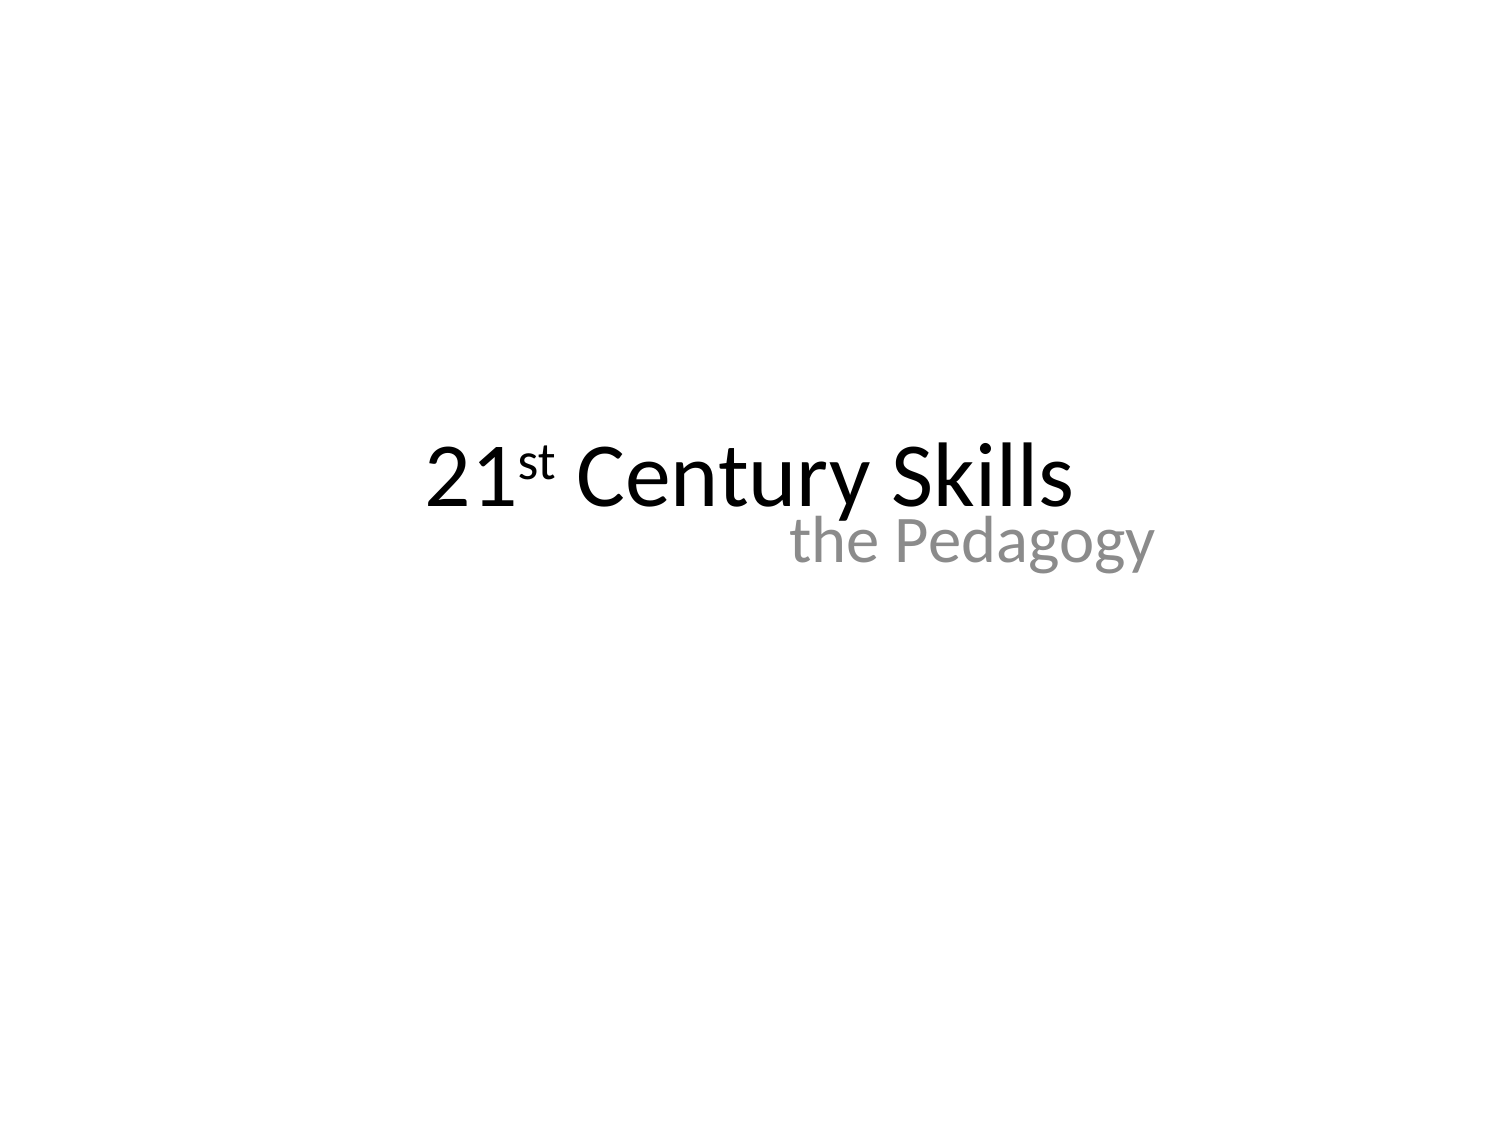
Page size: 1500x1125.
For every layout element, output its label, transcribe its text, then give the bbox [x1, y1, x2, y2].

subtitle the Pedagogy [447, 488, 1498, 777]
title 21st Century Skills [112, 349, 1388, 591]
